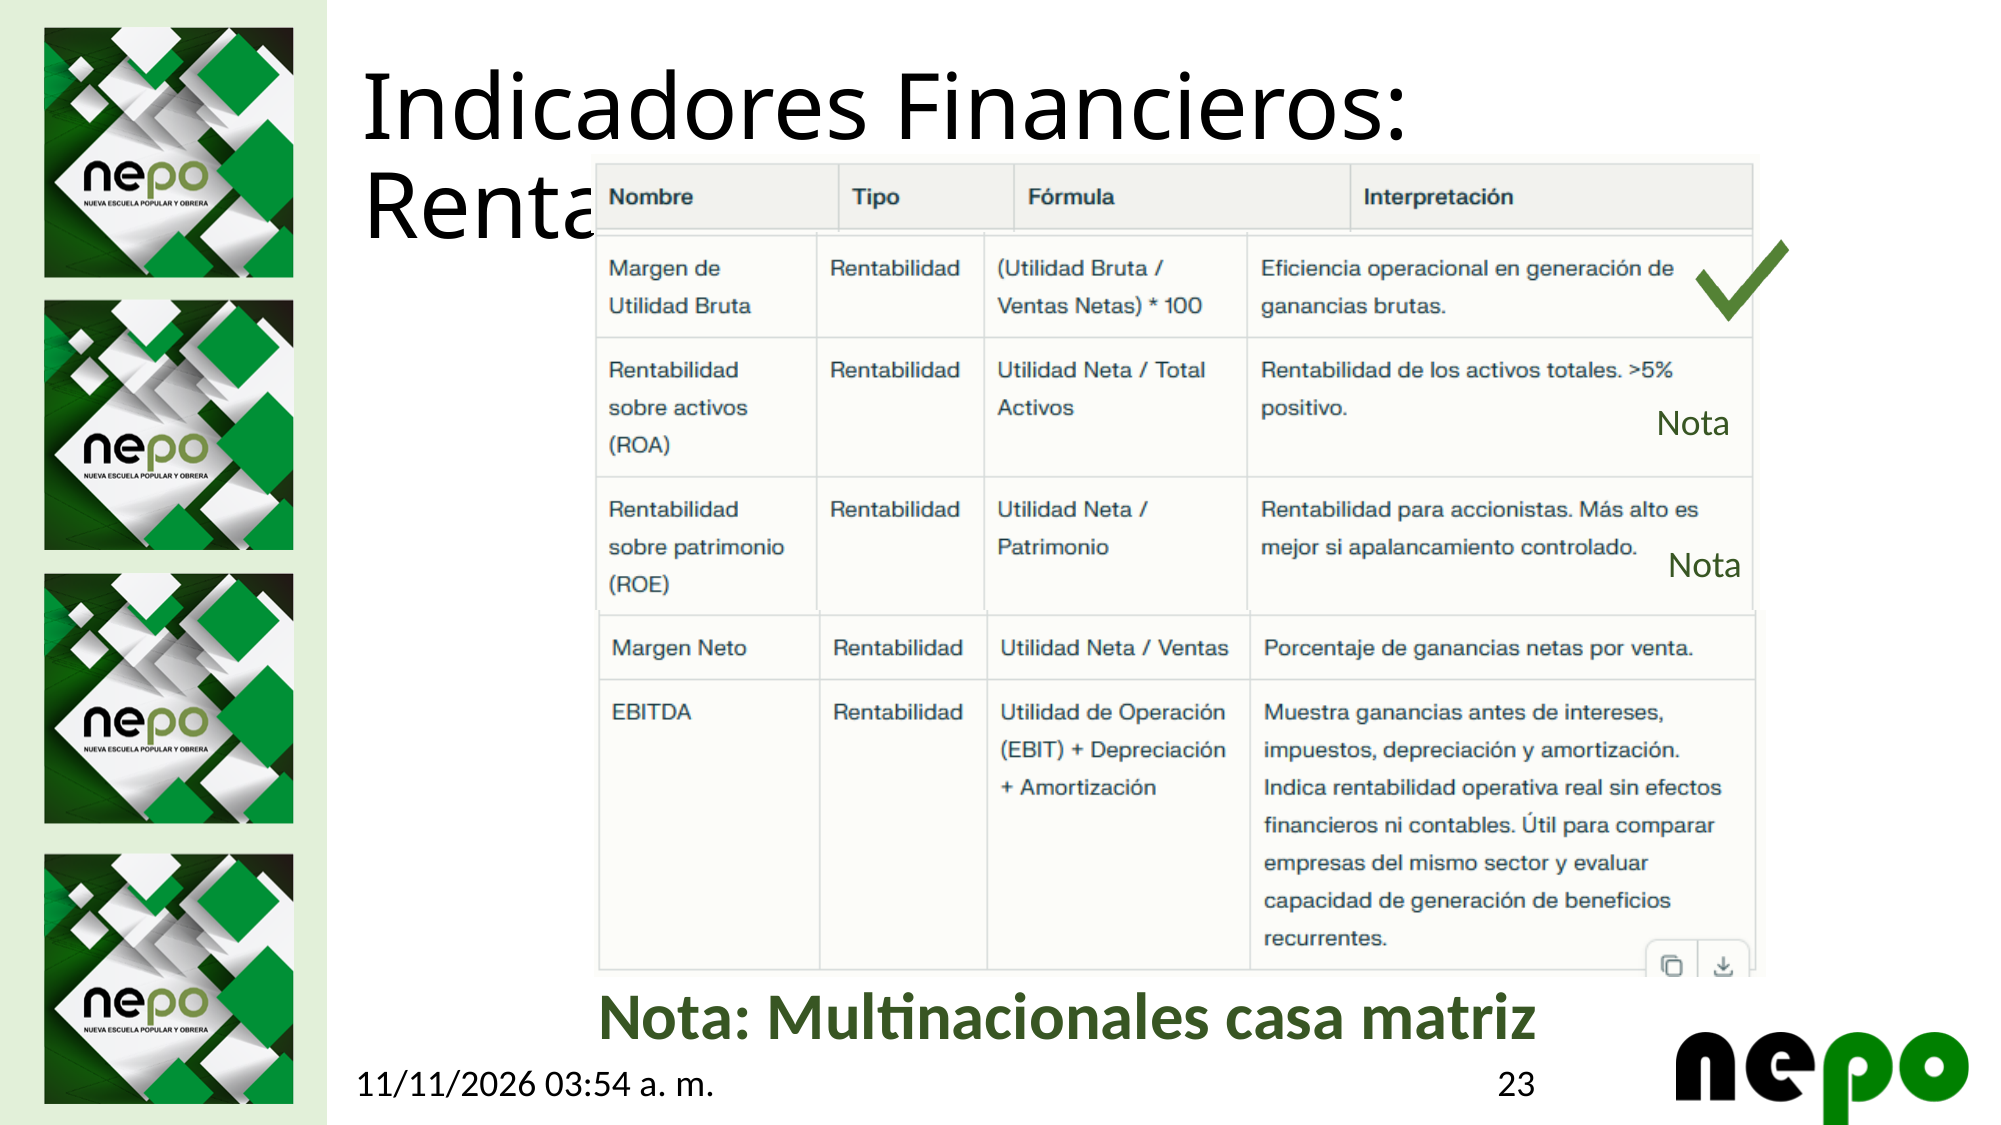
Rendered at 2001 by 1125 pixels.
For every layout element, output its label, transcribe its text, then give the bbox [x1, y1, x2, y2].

picture [1676, 1032, 1969, 1125]
text_box Nota: Multinacionales casa matriz [583, 965, 1554, 1061]
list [591, 154, 1760, 233]
picture [0, 0, 327, 1125]
title Indicadores Financieros: Rentabilidad [347, 52, 1964, 182]
slide_number 23 [1482, 1051, 1675, 1111]
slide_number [340, 1051, 791, 1111]
picture [594, 219, 1791, 977]
